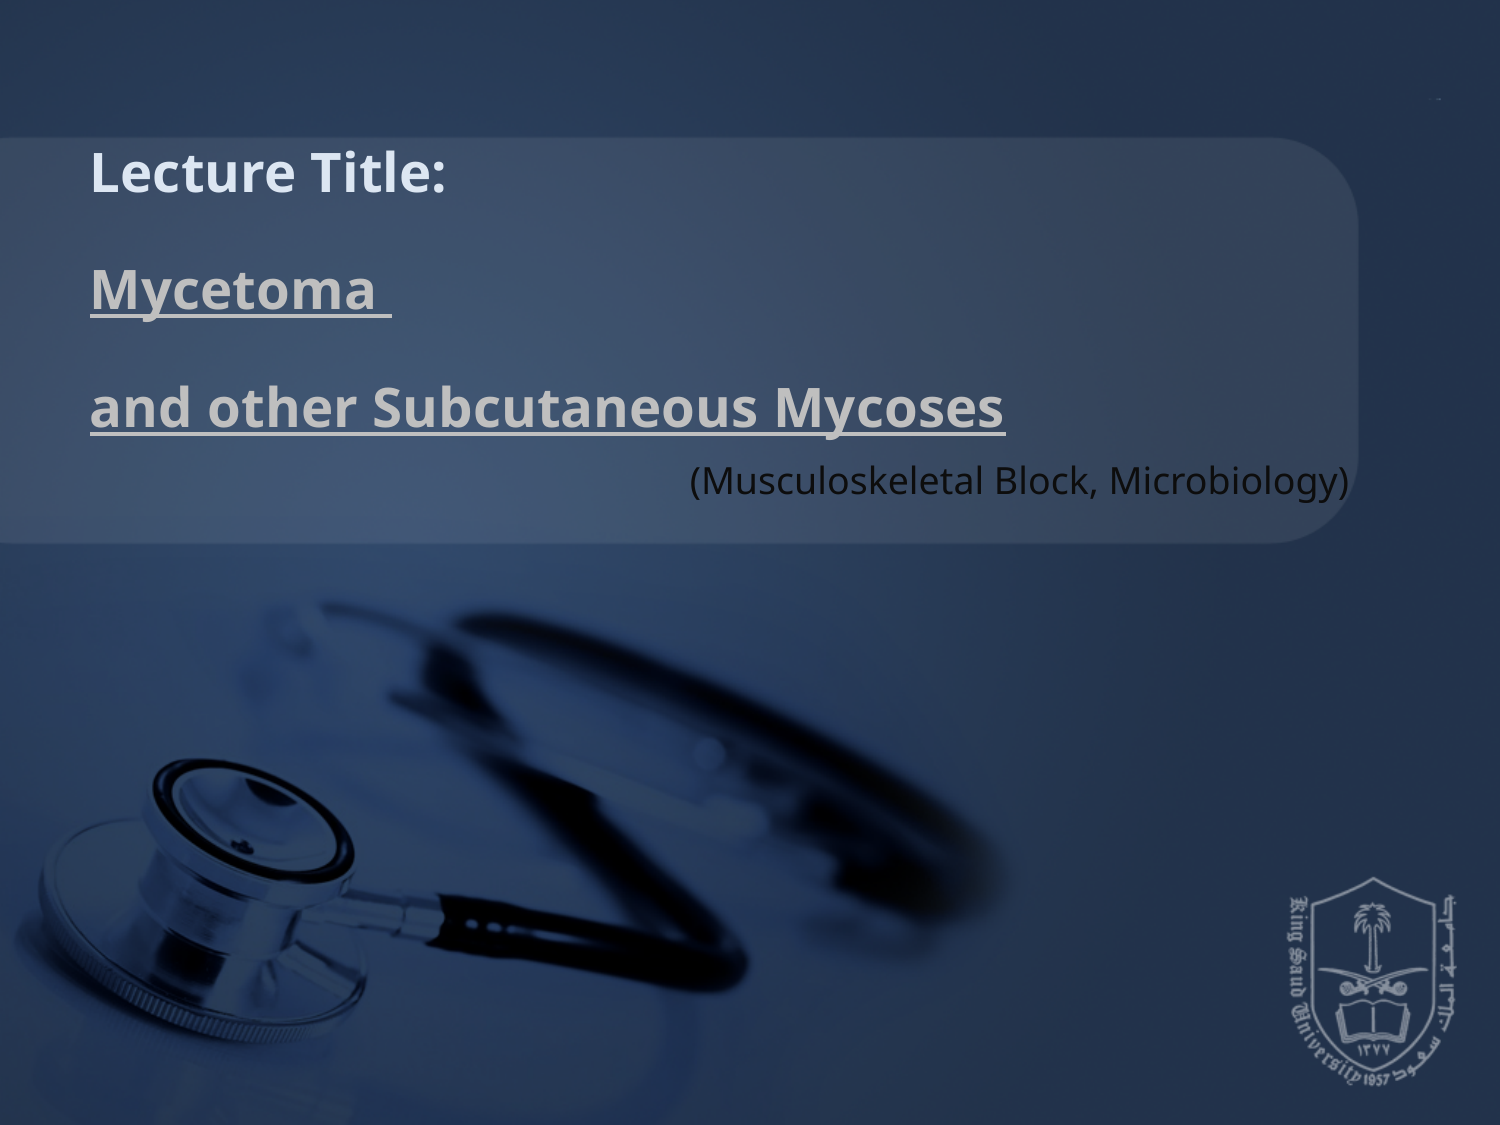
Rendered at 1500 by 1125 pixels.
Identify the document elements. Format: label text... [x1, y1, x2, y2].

text_box (Musculoskeletal Block, Microbiology) [675, 449, 1400, 510]
text_box Lecture Title: Mycetoma and other Subcutaneous Mycoses [75, 137, 1450, 450]
picture [0, 0, 1500, 1125]
